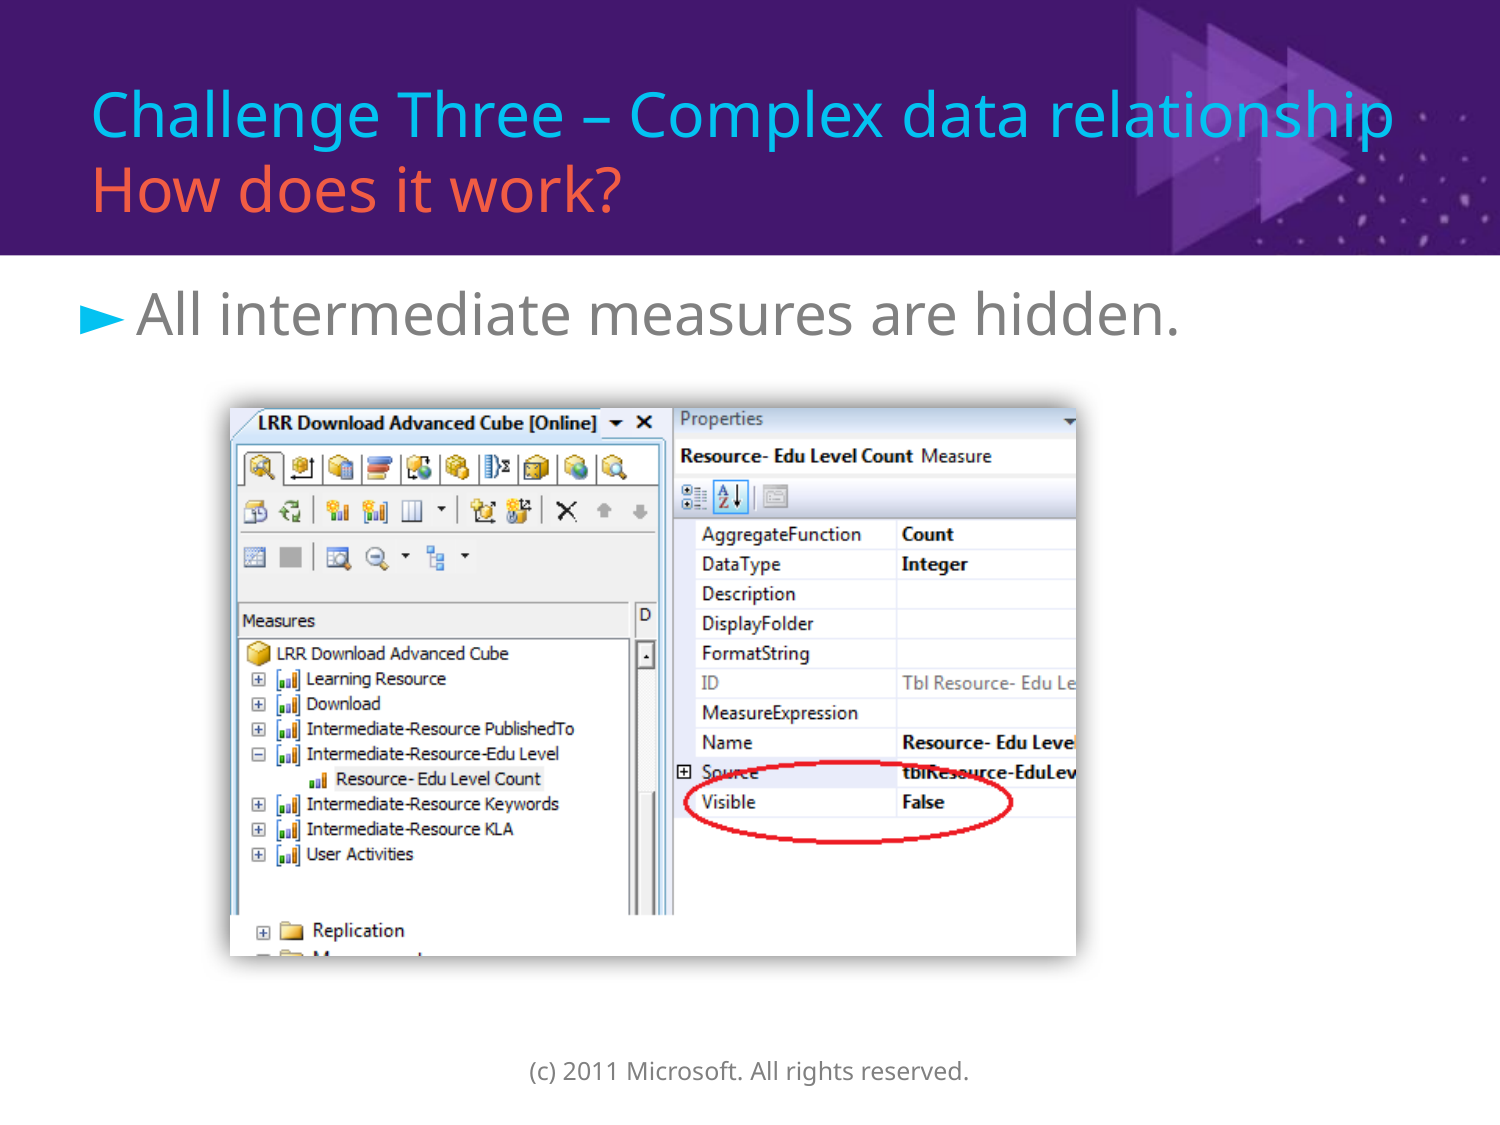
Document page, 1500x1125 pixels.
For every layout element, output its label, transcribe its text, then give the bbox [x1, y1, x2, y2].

list All intermediate measures are hidden. [64, 270, 1336, 468]
picture [229, 408, 1076, 956]
footer (c) 2011 Microsoft. All rights reserved. [512, 1042, 988, 1103]
title Challenge Three – Complex data relationship How does it work? [75, 56, 1425, 244]
picture [0, 0, 1500, 255]
